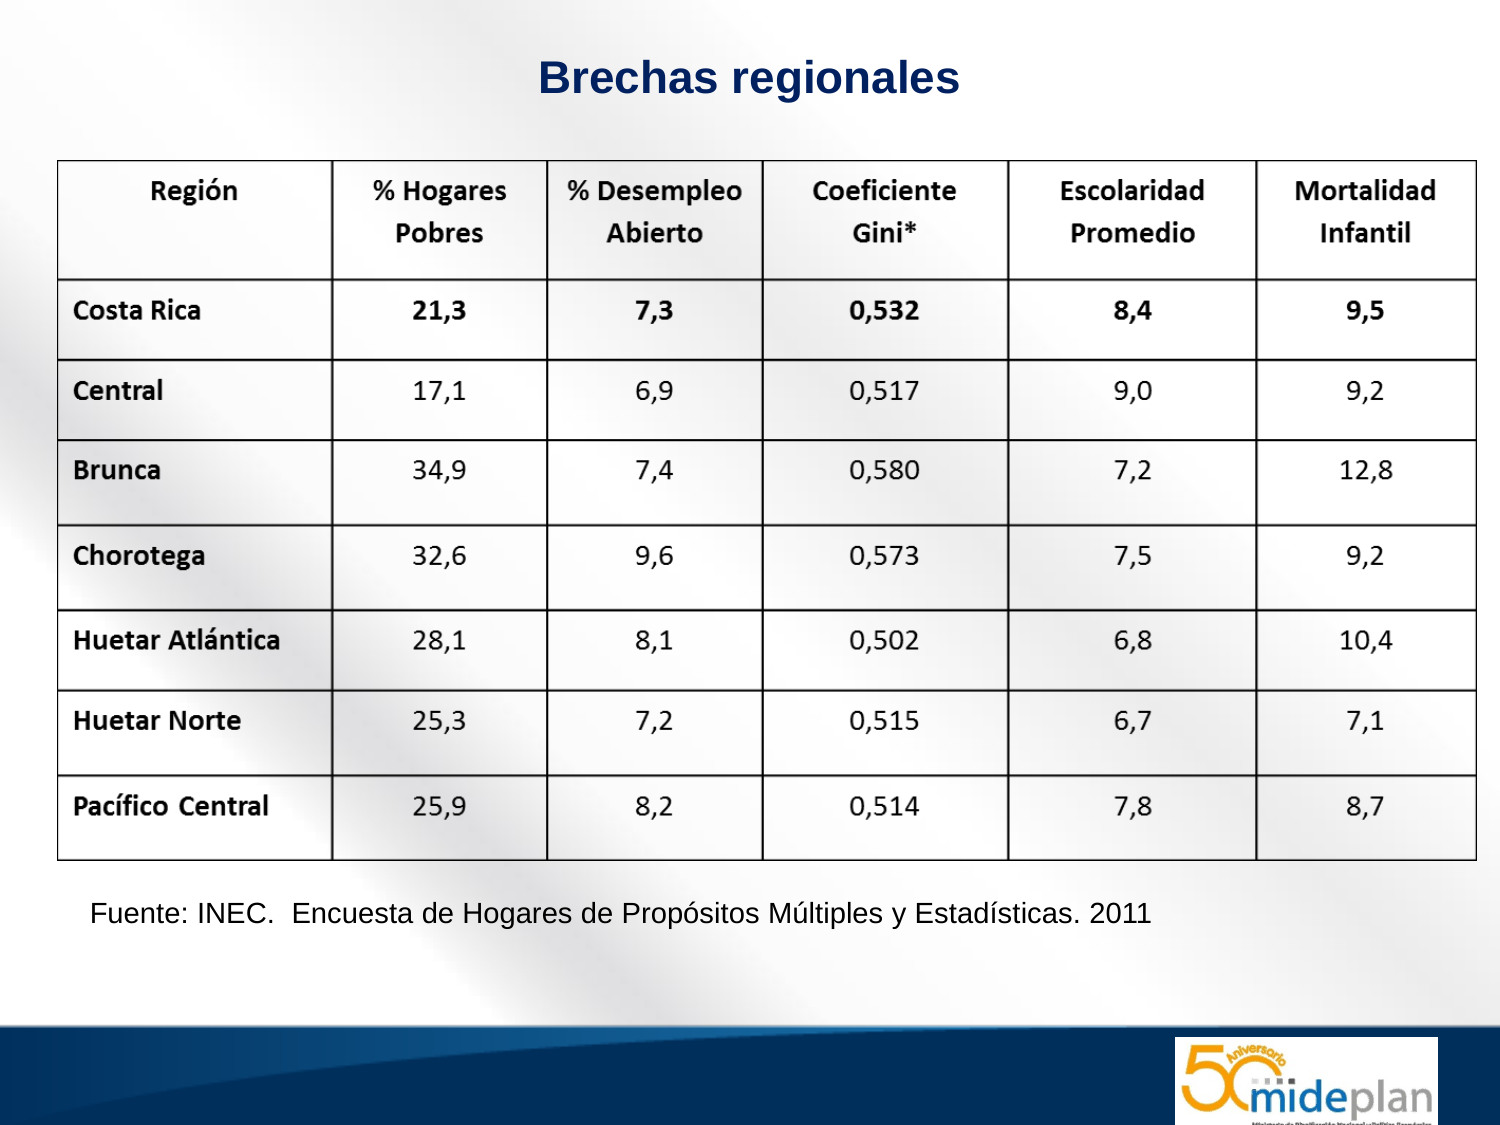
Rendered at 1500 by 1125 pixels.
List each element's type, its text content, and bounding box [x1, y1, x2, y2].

text_box Fuente: INEC. Encuesta de Hogares de Propósitos Múltiples y Estadísticas. 2011 [74, 887, 1413, 938]
title Brechas regionales [74, 0, 1426, 151]
picture [0, 0, 1500, 1125]
